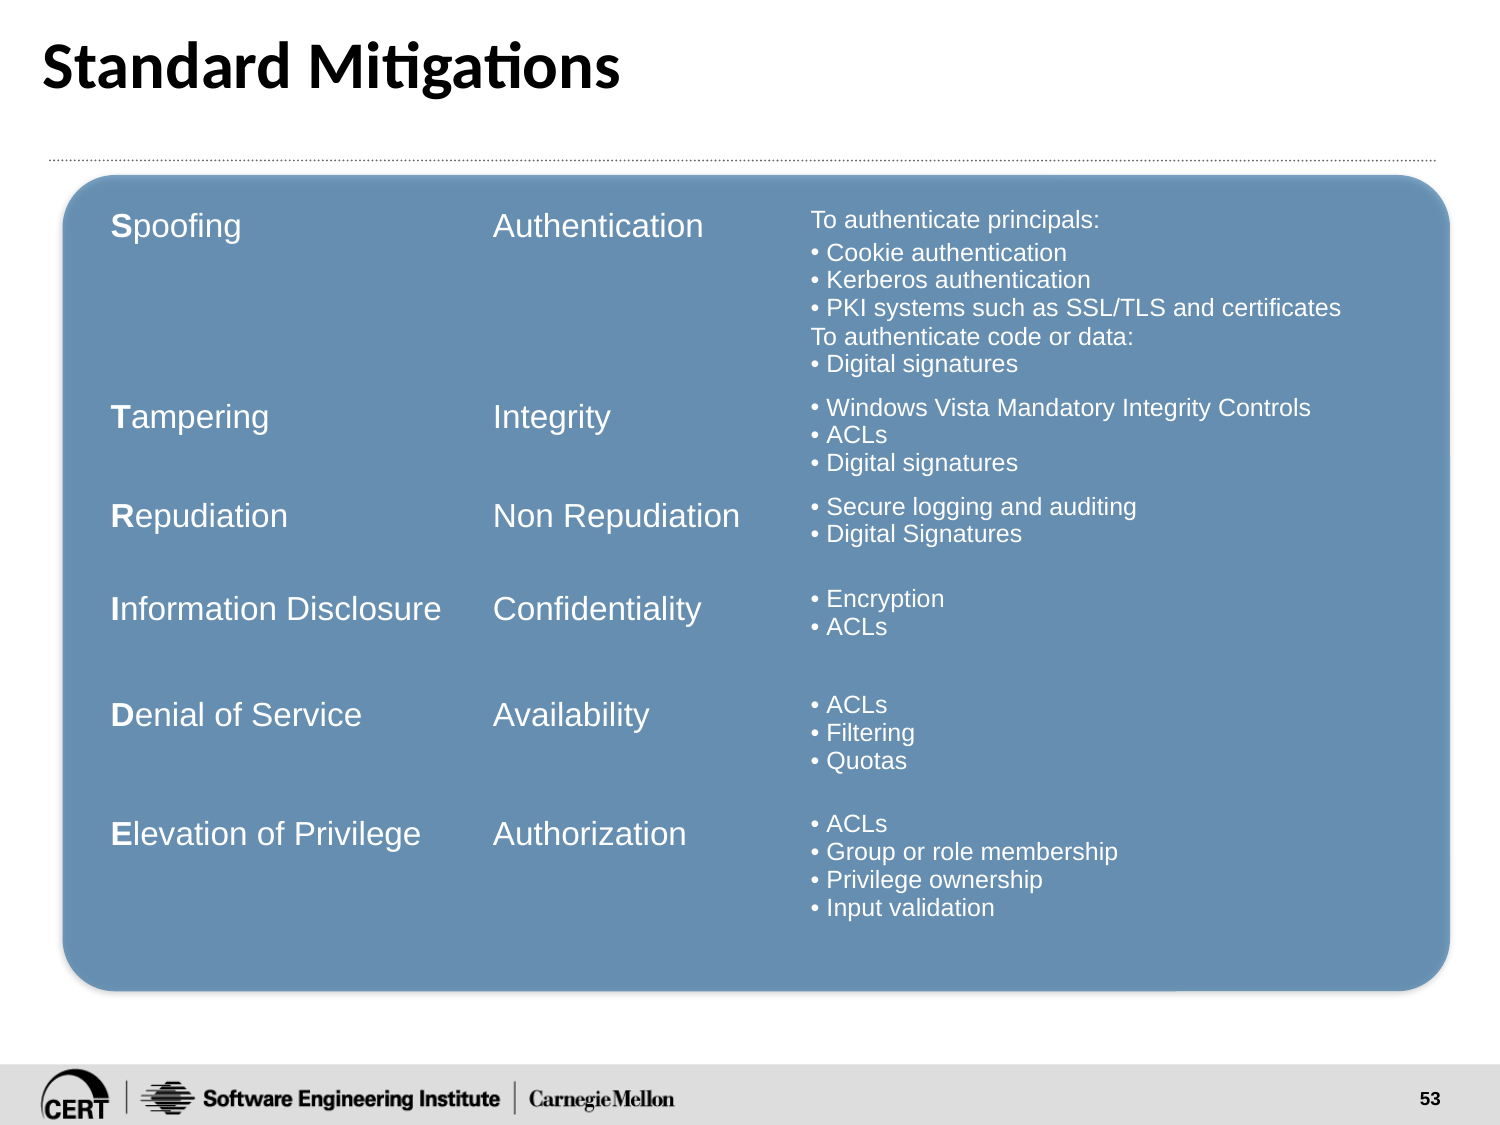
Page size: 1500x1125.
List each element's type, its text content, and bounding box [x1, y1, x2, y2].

table_cell Non Repudiation [478, 485, 796, 577]
table_cell ACLs Filtering Quotas [796, 683, 1437, 803]
table_header Authentication [478, 194, 796, 386]
picture [24, 1065, 688, 1125]
table_cell ACLs Group or role membership Privilege ownership Input validation [796, 803, 1437, 969]
title Standard Mitigations [42, 37, 1434, 155]
text_box [61, 174, 1451, 993]
table_cell Confidentiality [478, 577, 796, 683]
table_cell Elevation of Privilege [96, 803, 478, 969]
table_cell Denial of Service [96, 683, 478, 803]
table_cell Secure logging and auditing Digital Signatures [796, 485, 1437, 577]
table_cell Availability [478, 683, 796, 803]
table_cell Information Disclosure [96, 577, 478, 683]
table_cell Tampering [96, 386, 478, 485]
table_header To authenticate principals: Cookie authentication Kerberos authentication PKI systems such as SSL/TLS and certificates To authenticate code or data: Digital signatures [796, 194, 1437, 386]
table_cell Authorization [478, 803, 796, 969]
table_cell Encryption ACLs [796, 577, 1437, 683]
table_cell Repudiation [96, 485, 478, 577]
table_cell Integrity [478, 386, 796, 485]
table_header Spoofing [96, 194, 478, 386]
table_cell Windows Vista Mandatory Integrity Controls ACLs Digital signatures [796, 386, 1437, 485]
